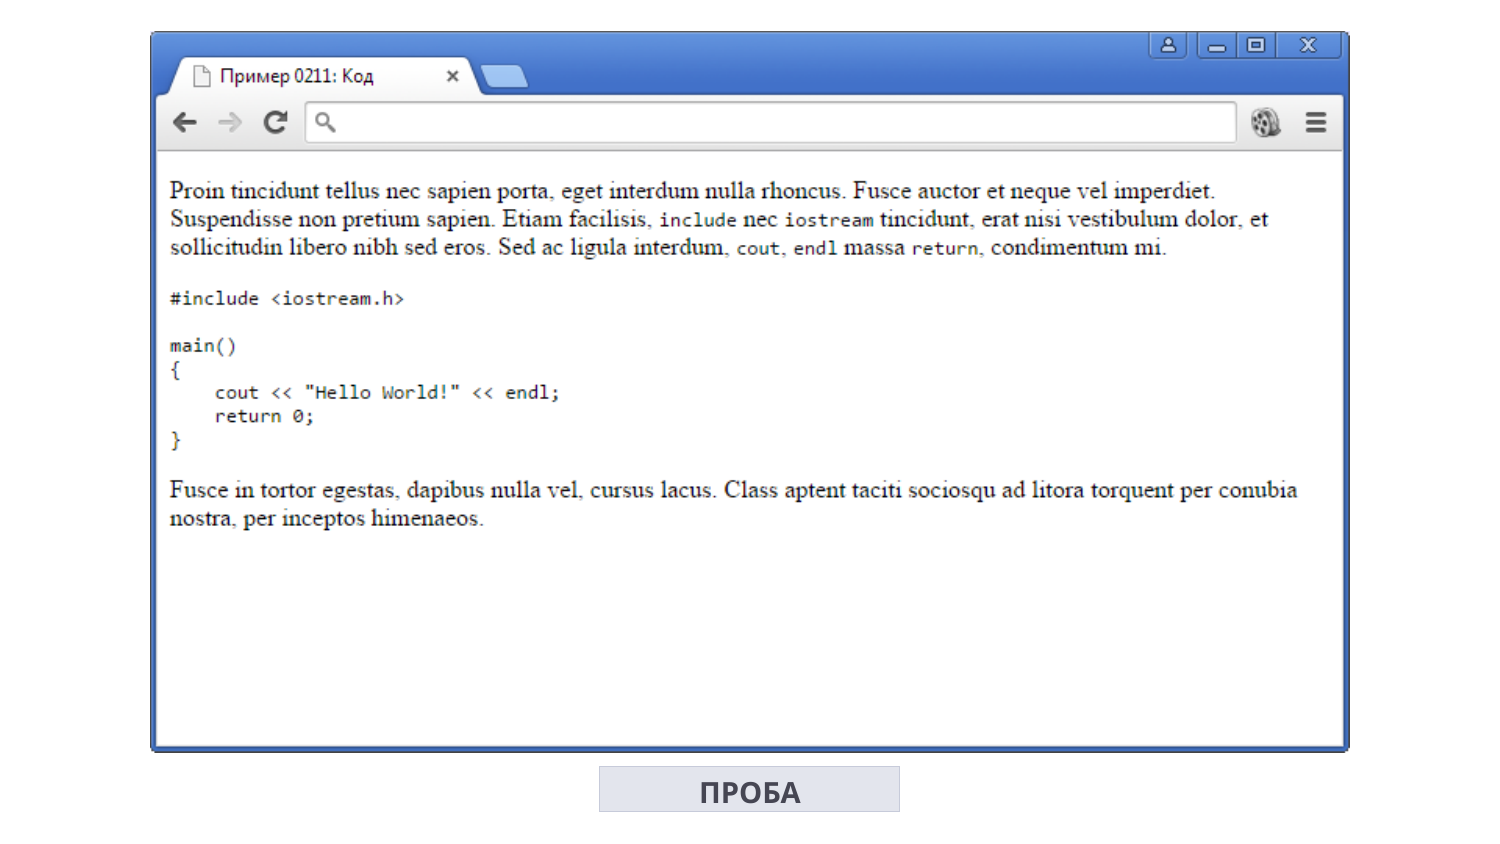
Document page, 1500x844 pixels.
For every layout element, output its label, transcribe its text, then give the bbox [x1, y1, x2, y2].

picture [149, 31, 1351, 753]
text_box ПРОБА [599, 766, 900, 812]
